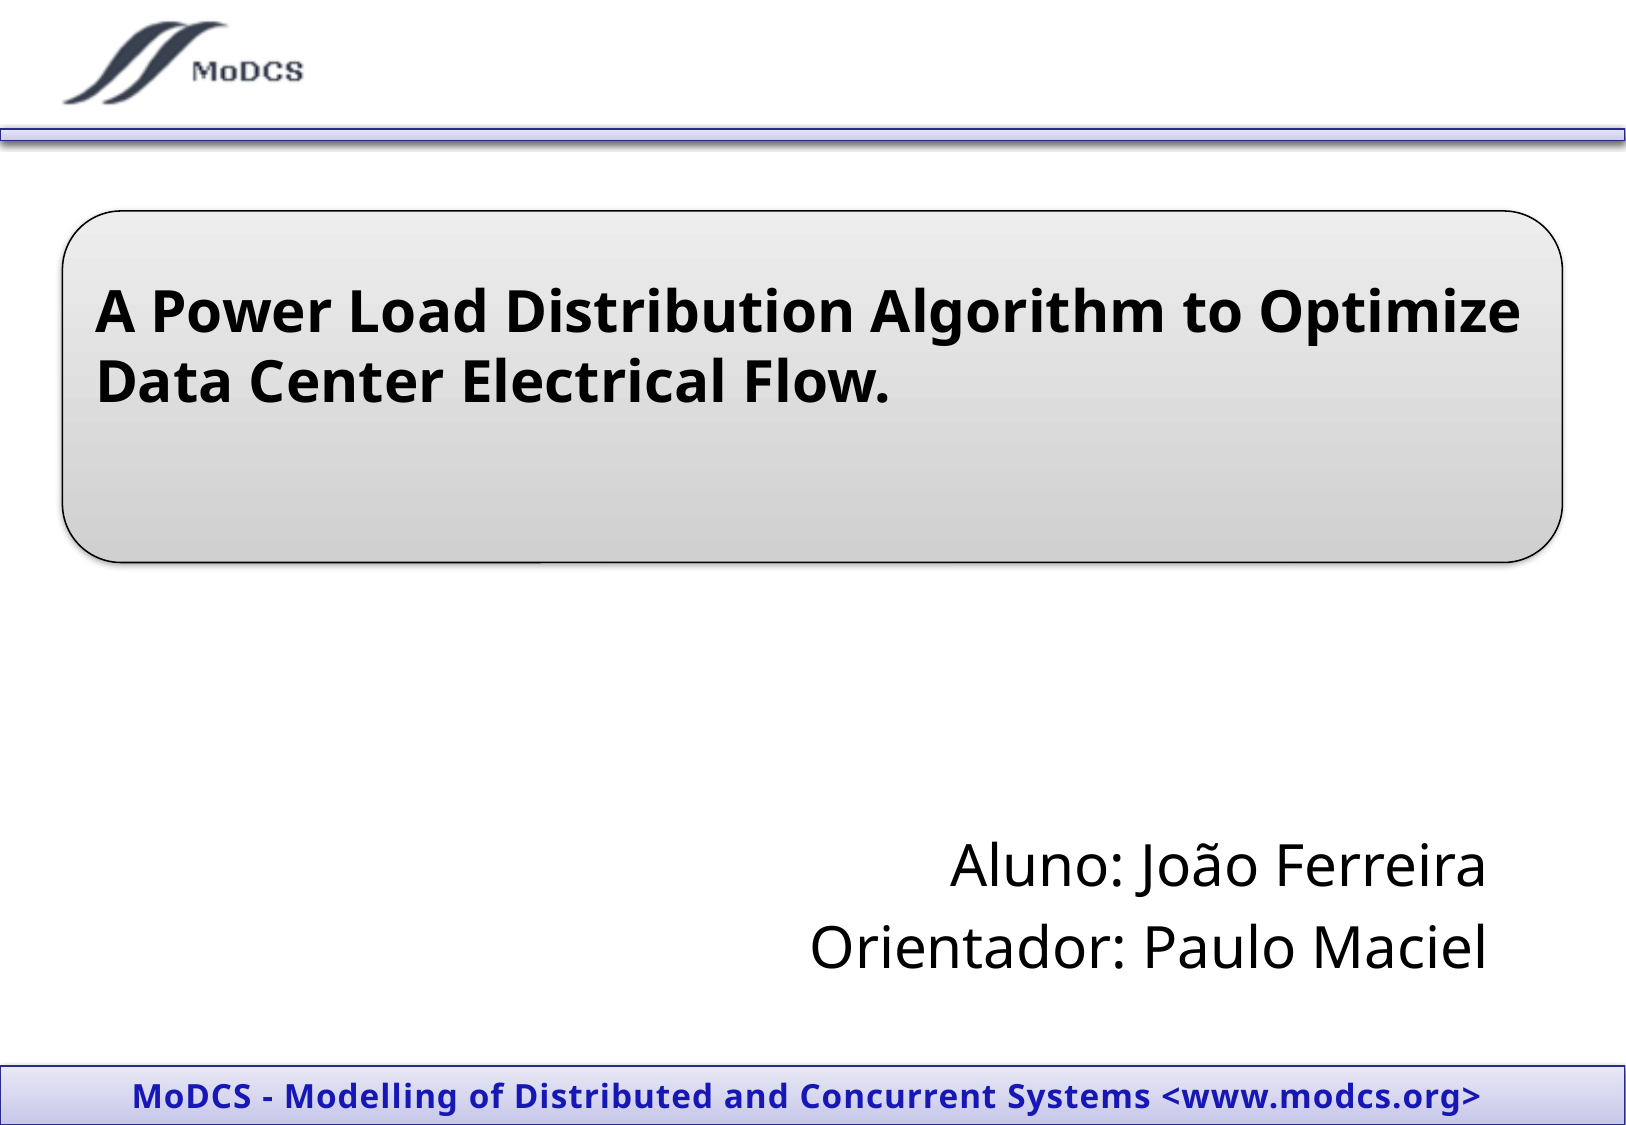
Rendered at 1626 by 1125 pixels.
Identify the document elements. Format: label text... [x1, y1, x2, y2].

picture [0, 0, 425, 128]
subtitle Aluno: João Ferreira Orientador: Paulo Maciel [405, 820, 1504, 1047]
text_box A Power Load Distribution Algorithm to Optimize Data Center Electrical Flow. [80, 267, 1545, 422]
